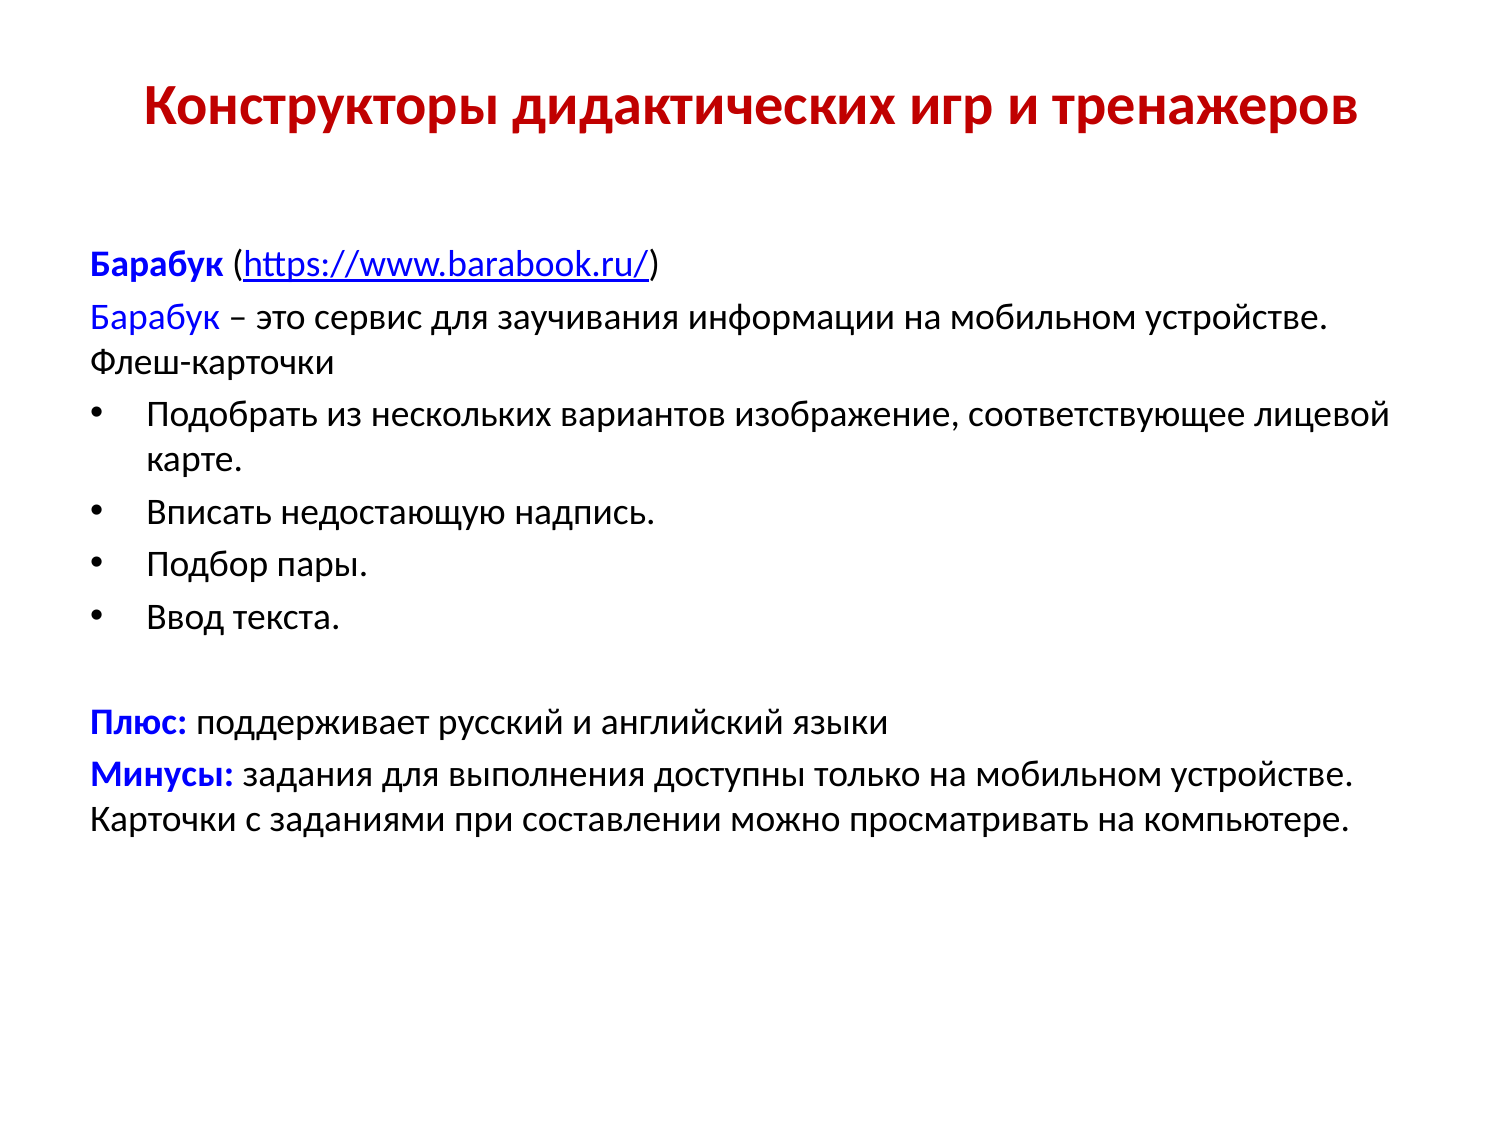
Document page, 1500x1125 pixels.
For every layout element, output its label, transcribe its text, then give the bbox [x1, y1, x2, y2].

title Конструкторы дидактических игр и тренажеров [76, 7, 1427, 195]
list Барабук (https://www.barabook.ru/) Барабук – это сервис для заучивания информации на мобильном устройстве. Флеш-карточки Подобрать из нескольких вариантов изображение, соответствующее лицевой карте. Вписать недостающую надпись. Подбор пары. Ввод текста. Плюс: поддерживает русский и английский языки Минусы: задания для выполнения доступны только на мобильном устройстве. Карточки с заданиями при составлении можно просматривать на компьютере. [75, 231, 1425, 975]
